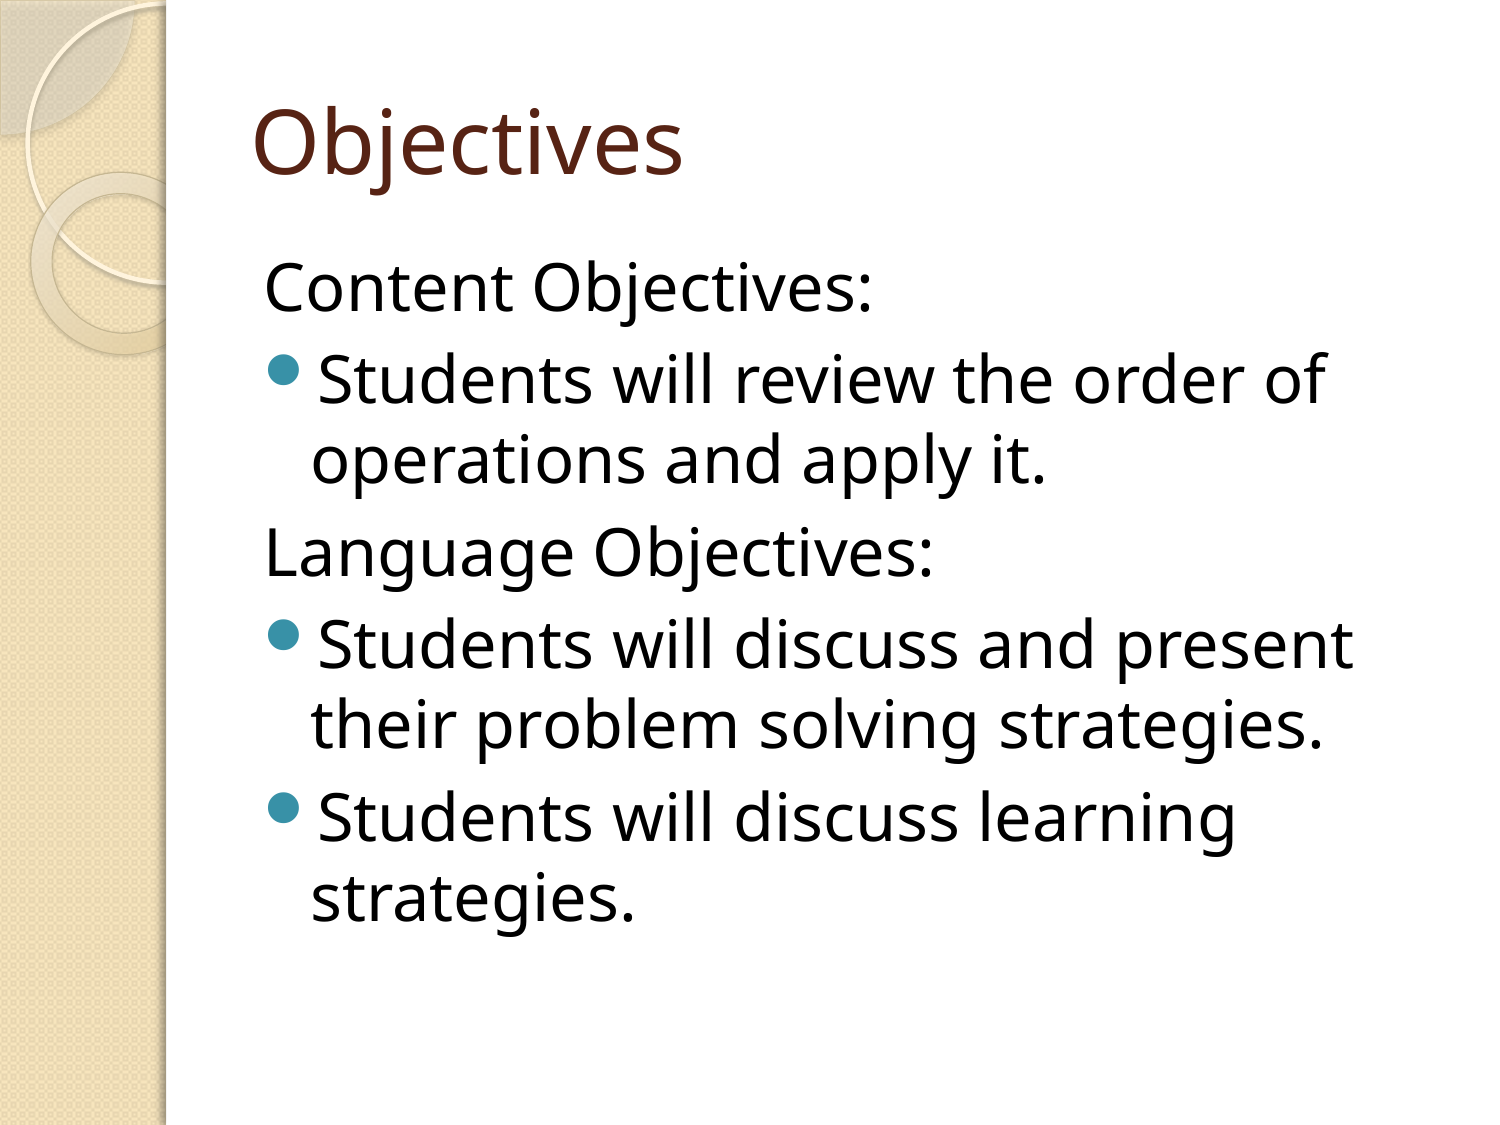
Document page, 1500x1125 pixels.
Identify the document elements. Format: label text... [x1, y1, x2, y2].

list Content Objectives: Students will review the order of operations and apply it. Language Objectives: Students will discuss and present their problem solving strategies. Students will discuss learning strategies. [235, 237, 1466, 1025]
title Objectives [235, 45, 1466, 233]
